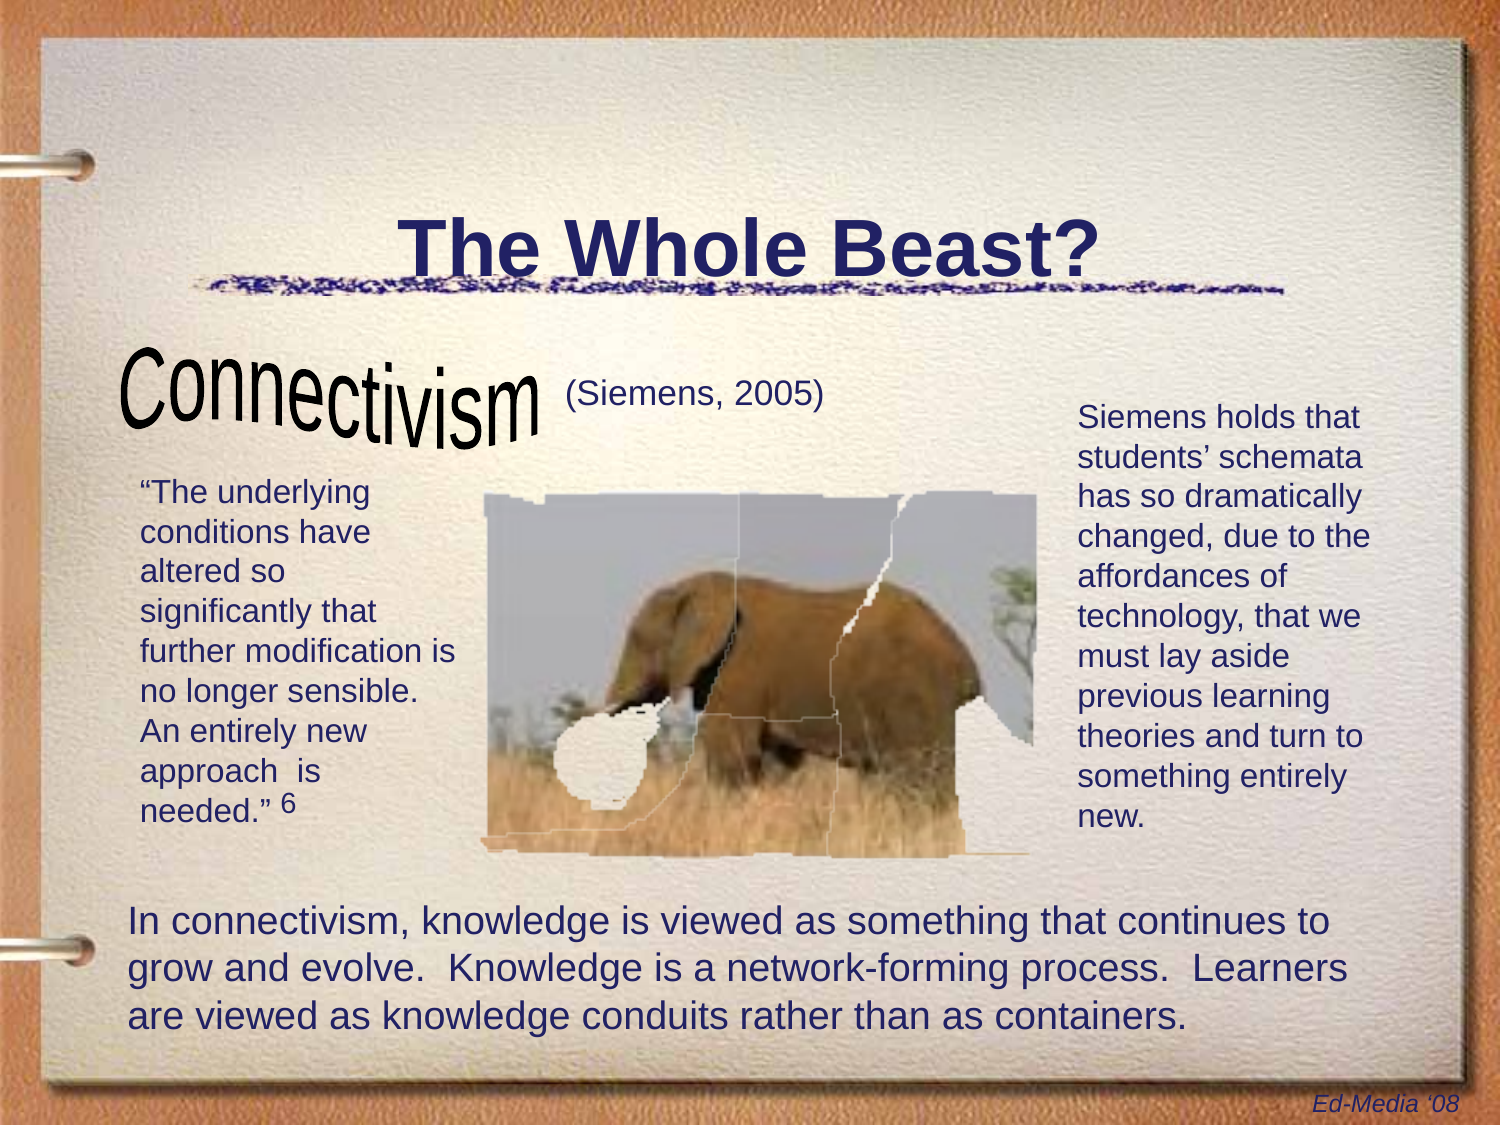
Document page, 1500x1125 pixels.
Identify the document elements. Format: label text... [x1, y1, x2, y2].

text_box (Siemens, 2005) [549, 362, 975, 420]
text_box 6 [270, 776, 296, 827]
title The Whole Beast? [112, 87, 1388, 301]
text_box “The underlying conditions have altered so significantly that further modification is no longer sensible. An entirely new approach is needed.” [125, 462, 475, 837]
text_box Ed-Media ‘08 [1297, 1079, 1475, 1125]
text_box Siemens holds that students’ schemata has so dramatically changed, due to the affordances of technology, that we must lay aside previous learning theories and turn to something entirely new. [1062, 387, 1425, 842]
picture [0, 0, 1500, 1125]
text_box In connectivism, knowledge is viewed as something that continues to grow and evolve. Knowledge is a network-forming process. Learners are viewed as knowledge conduits rather than as containers. [112, 887, 1413, 1045]
